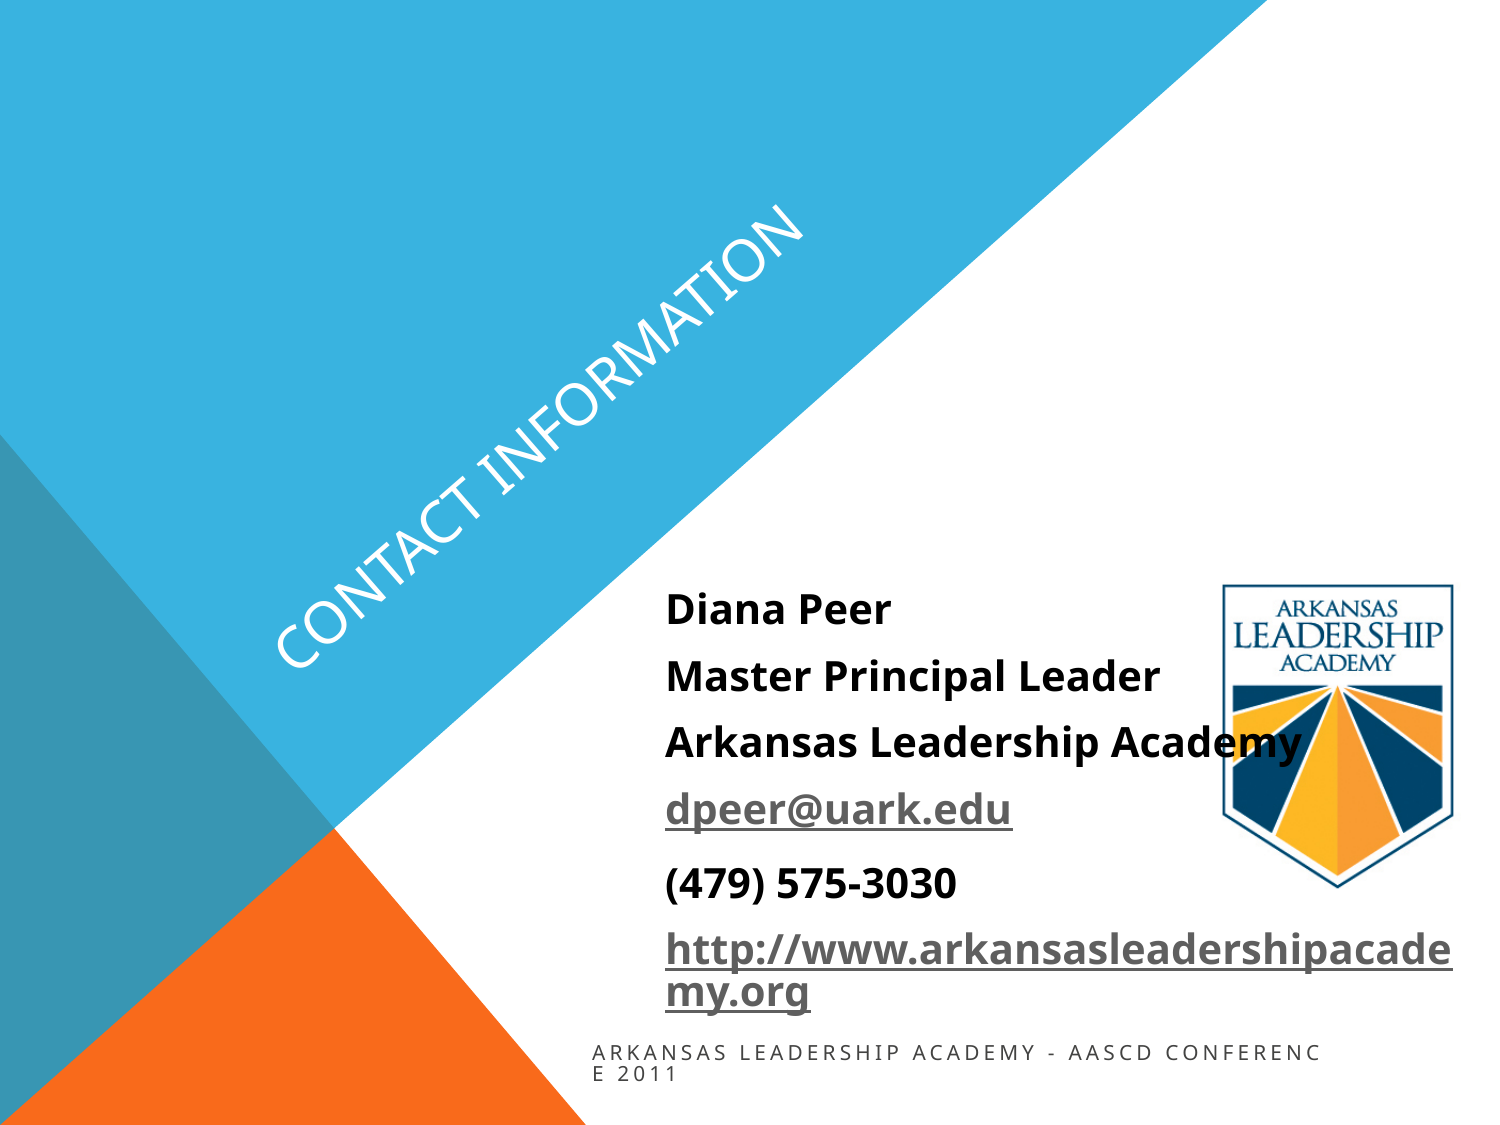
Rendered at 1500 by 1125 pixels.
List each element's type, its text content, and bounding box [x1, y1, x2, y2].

list Diana Peer Master Principal Leader Arkansas Leadership Academy dpeer@uark.edu (479) 575-3030 http://www.arkansasleadershipacademy.org [650, 575, 1487, 1121]
footer Arkansas Leadership Academy - AASCD Conference 2011 [577, 1031, 1352, 1076]
picture [1213, 574, 1463, 901]
title Contact Information [174, 0, 938, 696]
